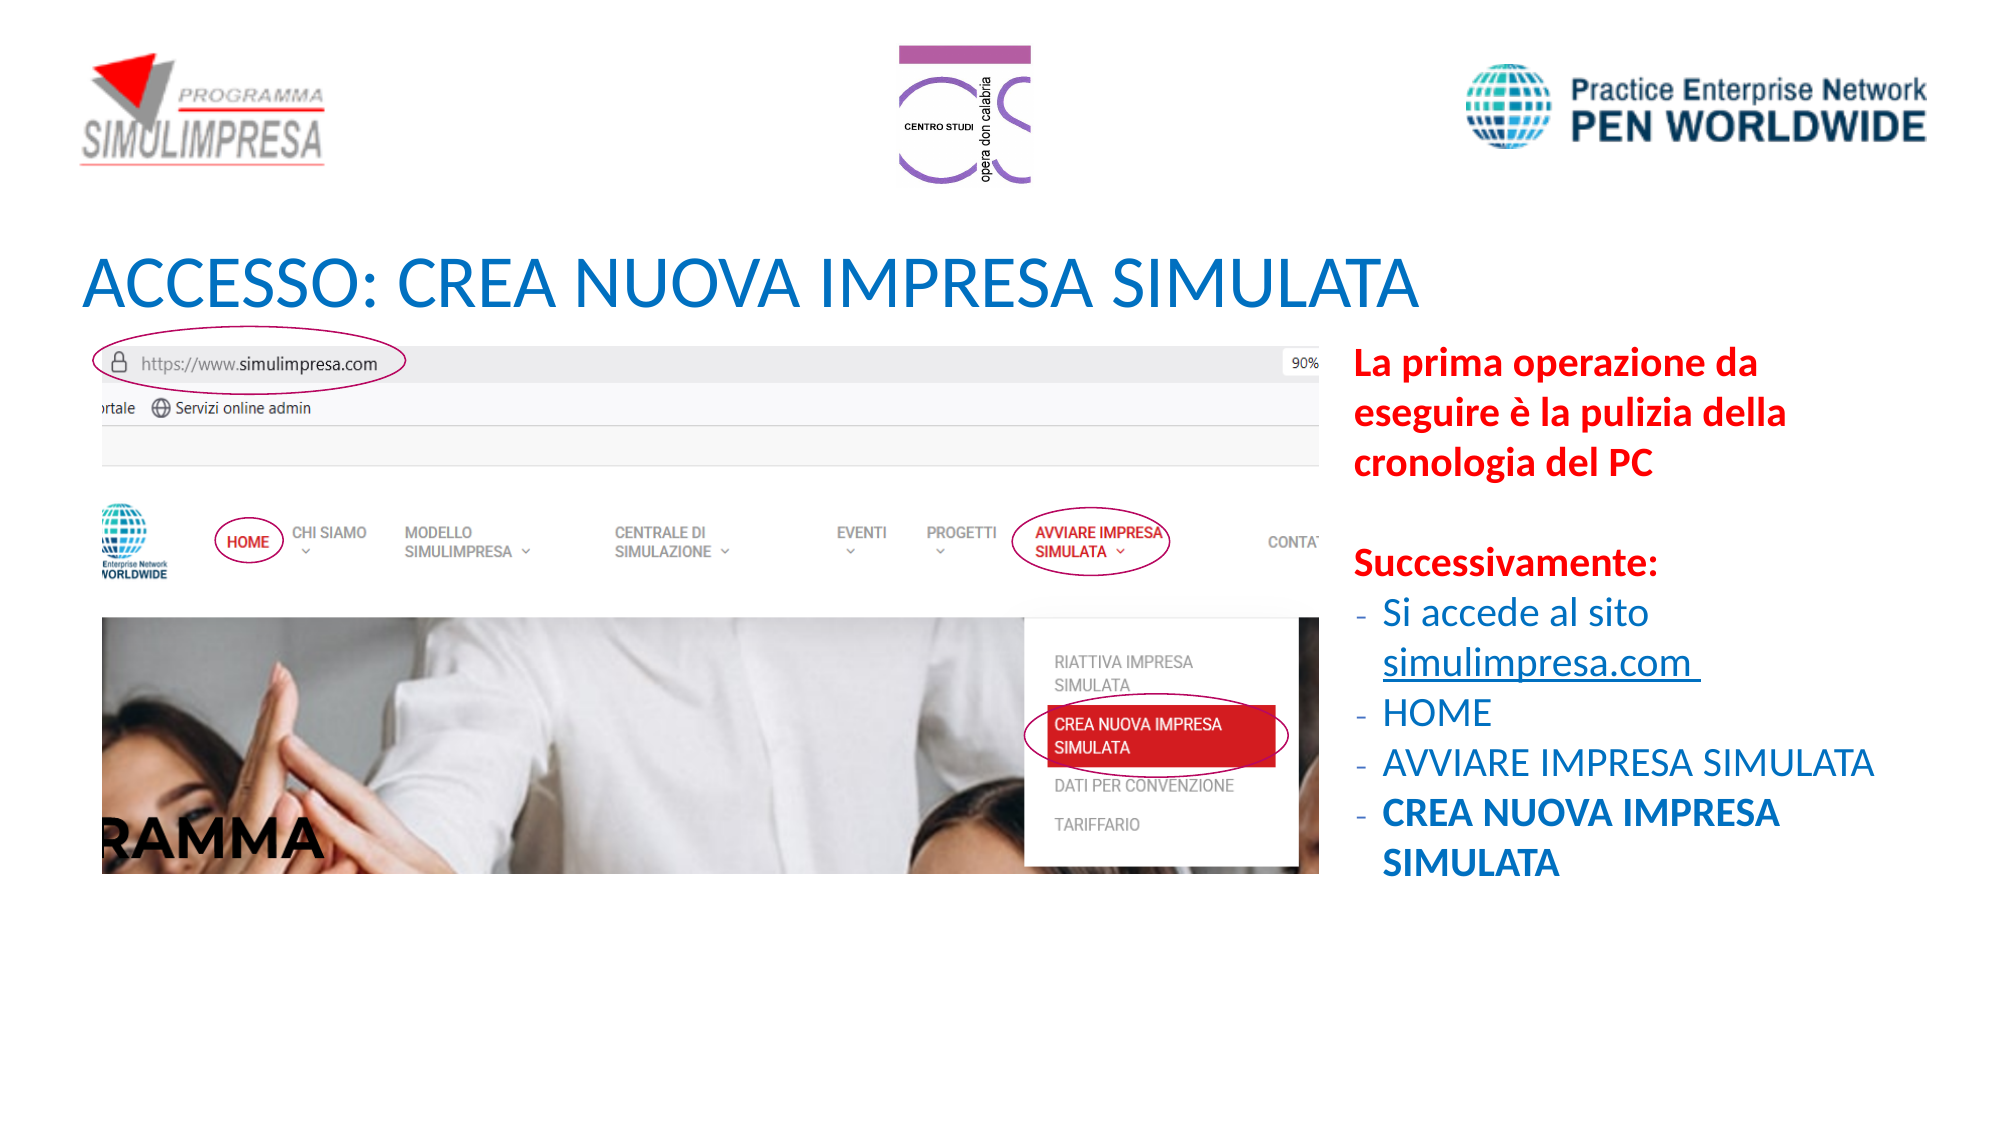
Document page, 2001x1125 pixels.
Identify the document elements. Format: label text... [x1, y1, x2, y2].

text_box [92, 353, 96, 368]
text_box [109, 326, 389, 345]
picture [102, 346, 1319, 874]
picture [76, 50, 336, 168]
picture [1466, 64, 1927, 149]
subtitle ACCESSO: CREA NUOVA IMPRESA SIMULATA [67, 234, 1927, 352]
text_box La prima operazione da eseguire è la pulizia della cronologia del PC Successivamente: Si accede al sito simulimpresa.com HOME AVVIARE IMPRESA SIMULATA CREA NUOVA IMPRESA SIMULATA [1353, 334, 1908, 885]
picture [896, 42, 1034, 188]
